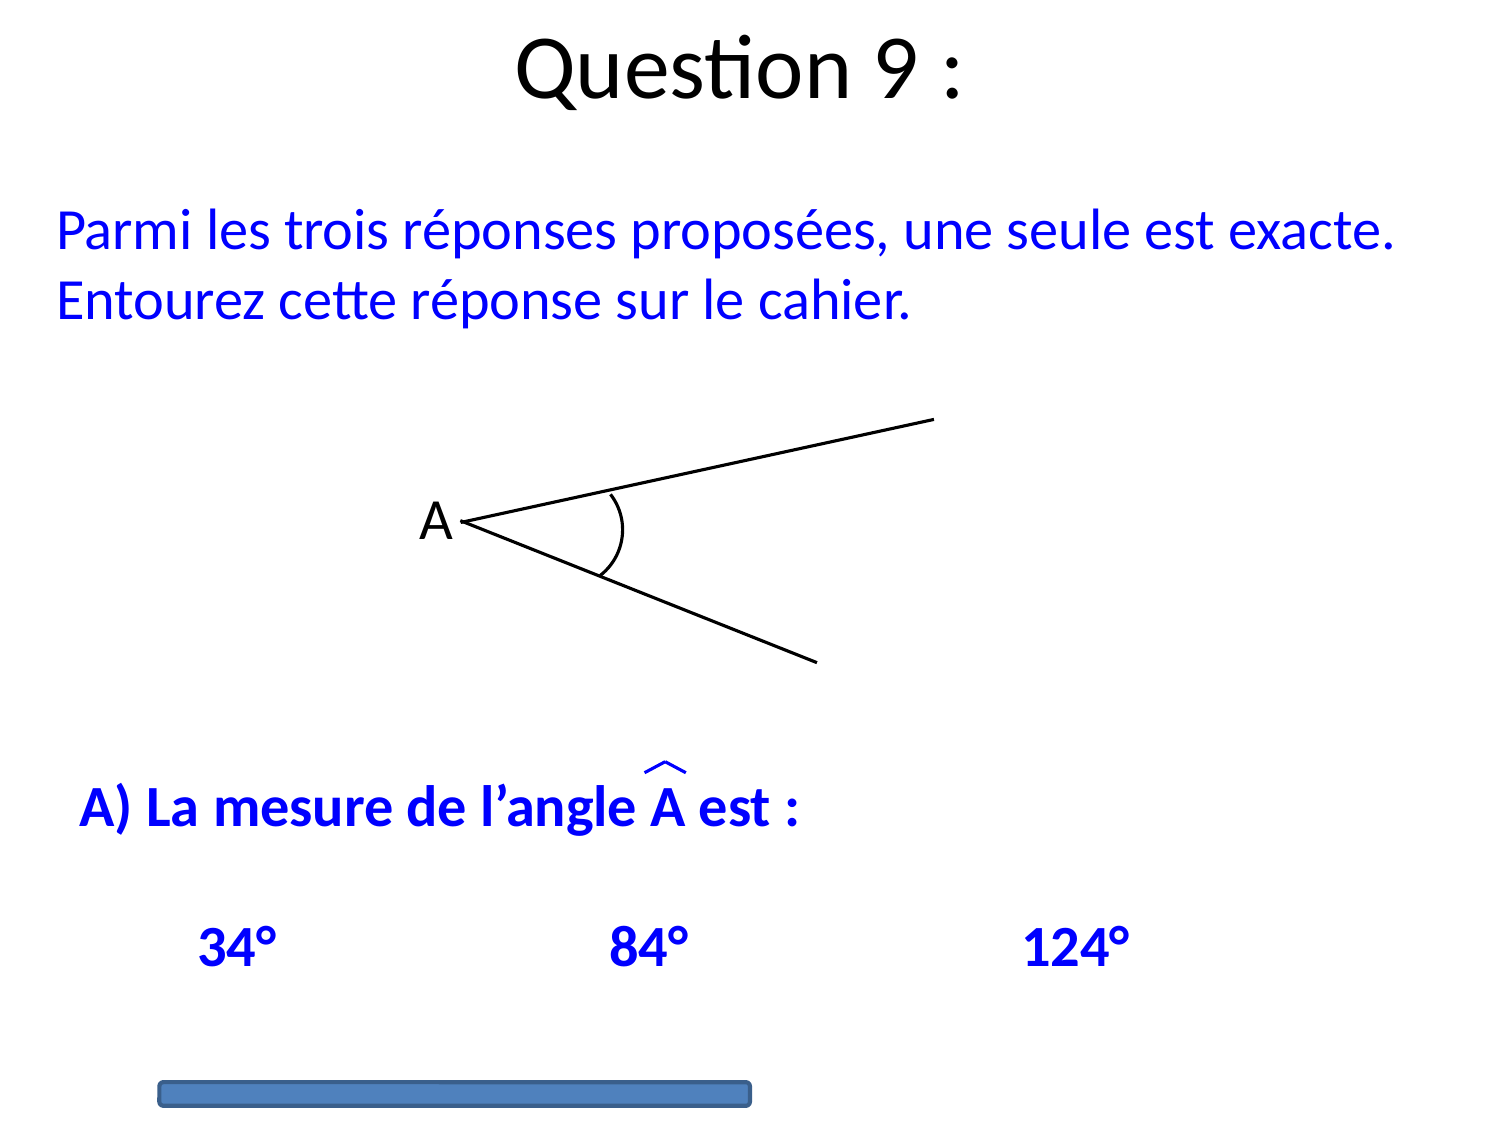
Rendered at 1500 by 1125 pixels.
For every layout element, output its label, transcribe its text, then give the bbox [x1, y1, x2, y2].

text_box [644, 761, 687, 773]
text_box Question 9 : [64, 0, 1415, 113]
text_box [157, 1080, 753, 1108]
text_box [404, 444, 949, 580]
text_box A) La mesure de l’angle A est : 34° 84° 124° [64, 760, 1317, 986]
text_box Parmi les trois réponses proposées, une seule est exacte. Entourez cette réponse sur le cahier. [41, 113, 1447, 339]
